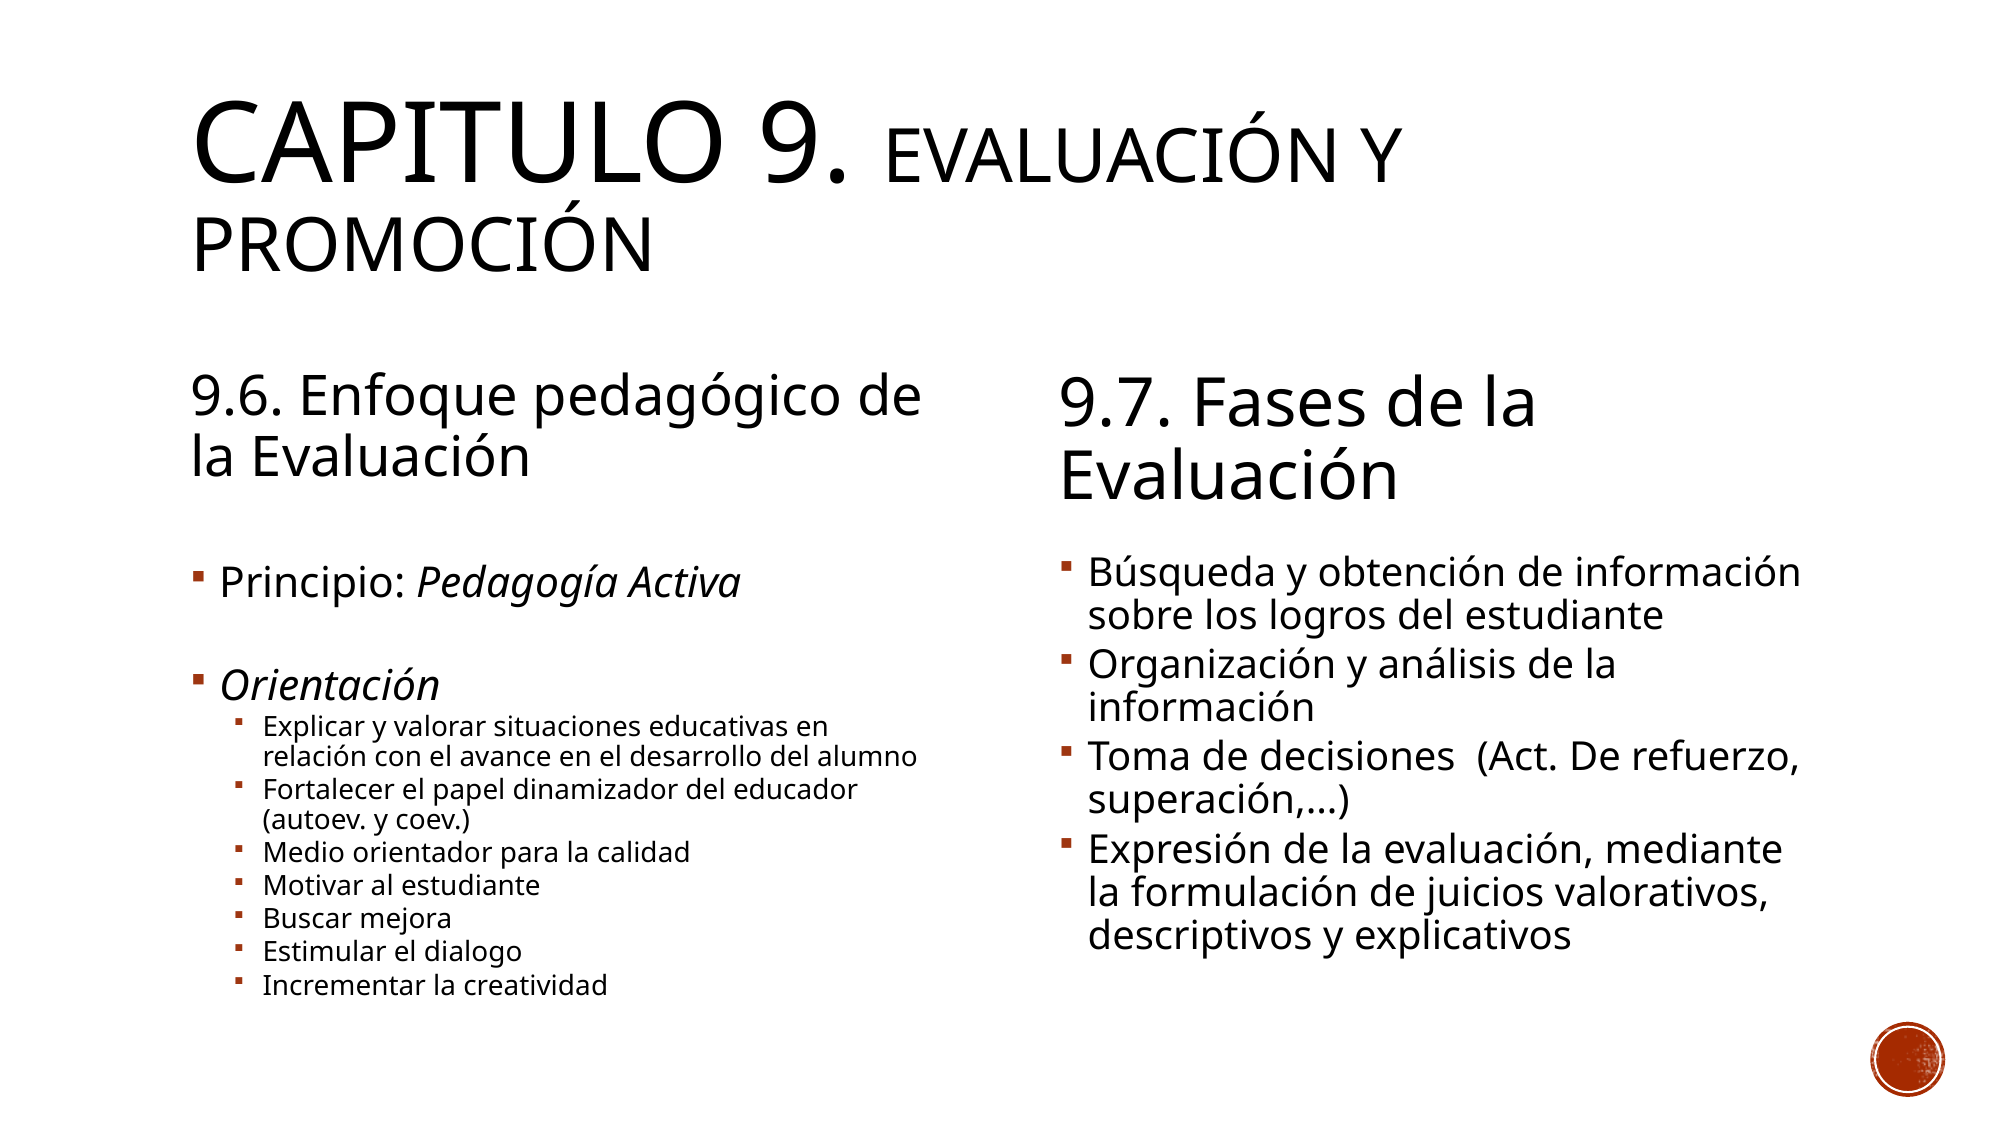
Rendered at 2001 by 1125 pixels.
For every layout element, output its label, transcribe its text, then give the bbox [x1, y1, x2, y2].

list 9.7. Fases de la Evaluación Búsqueda y obtención de información sobre los logros del estudiante Organización y análisis de la información Toma de decisiones (Act. De refuerzo, superación,…) Expresión de la evaluación, mediante la formulación de juicios valorativos, descriptivos y explicativos [1043, 360, 1824, 1013]
list 9.6. Enfoque pedagógico de la Evaluación Principio: Pedagogía Activa Orientación Explicar y valorar situaciones educativas en relación con el avance en el desarrollo del alumno Fortalecer el papel dinamizador del educador (autoev. y coev.) Medio orientador para la calidad Motivar al estudiante Buscar mejora Estimular el dialogo Incrementar la creatividad [175, 360, 956, 1013]
title CAPITULO 9. EVALUACIÓN Y PROMOCIÓN [175, 54, 1826, 319]
